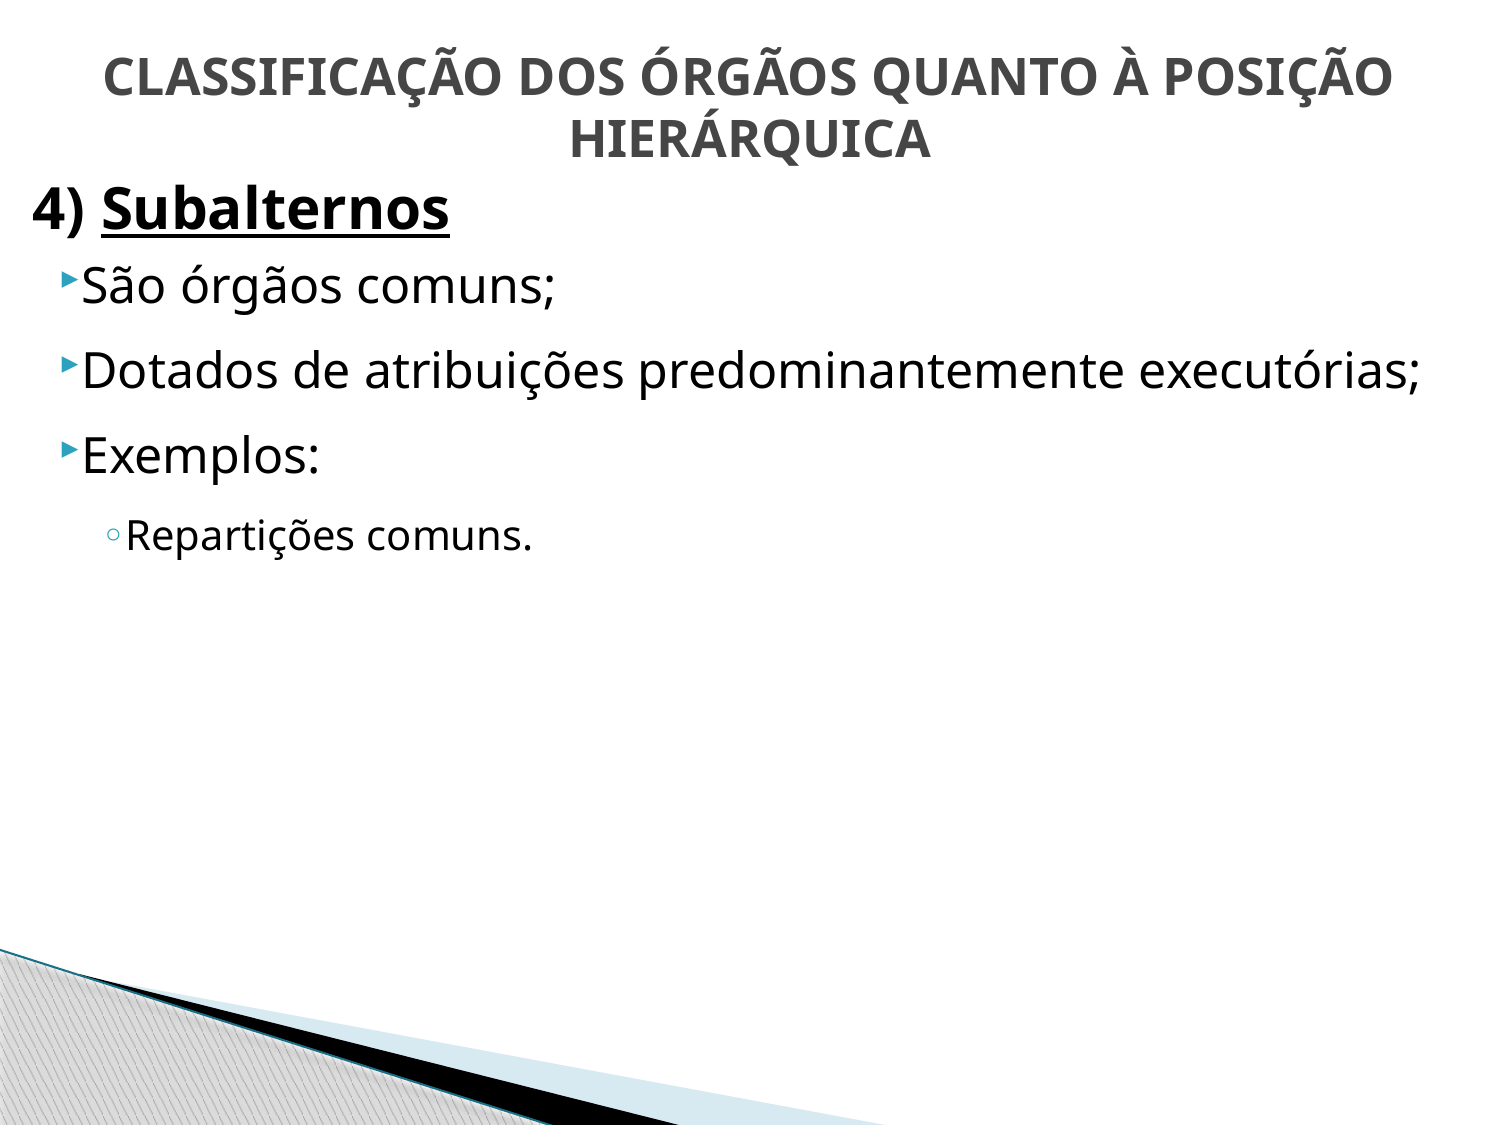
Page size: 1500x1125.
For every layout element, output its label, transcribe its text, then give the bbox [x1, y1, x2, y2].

list 4) Subalternos São órgãos comuns; Dotados de atribuições predominantemente executórias; Exemplos: Repartições comuns. [0, 164, 1477, 1125]
title CLASSIFICAÇÃO DOS ÓRGÃOS QUANTO À POSIÇÃO HIERÁRQUICA [0, 35, 1500, 176]
